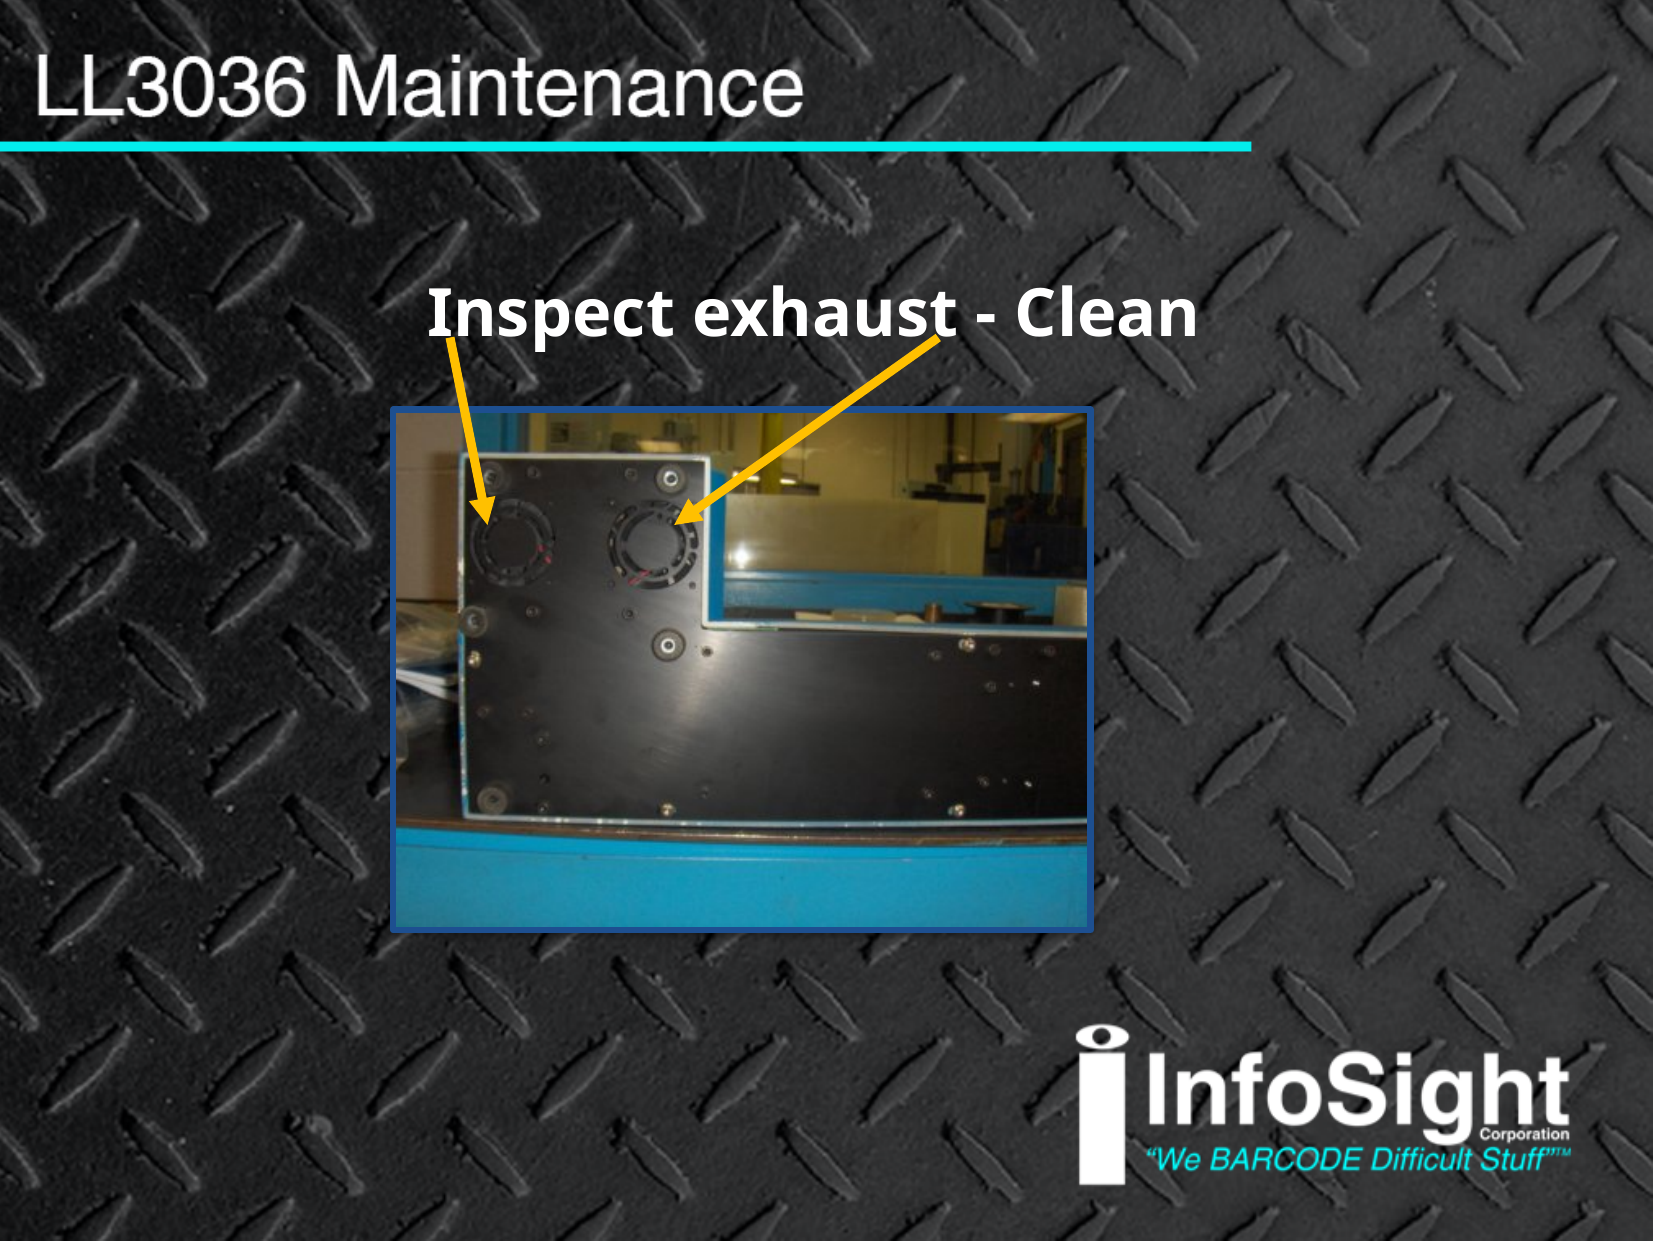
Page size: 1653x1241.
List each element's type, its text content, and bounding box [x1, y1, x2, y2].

text_box Inspect exhaust - Clean [412, 265, 1575, 338]
picture [0, 0, 1653, 1241]
